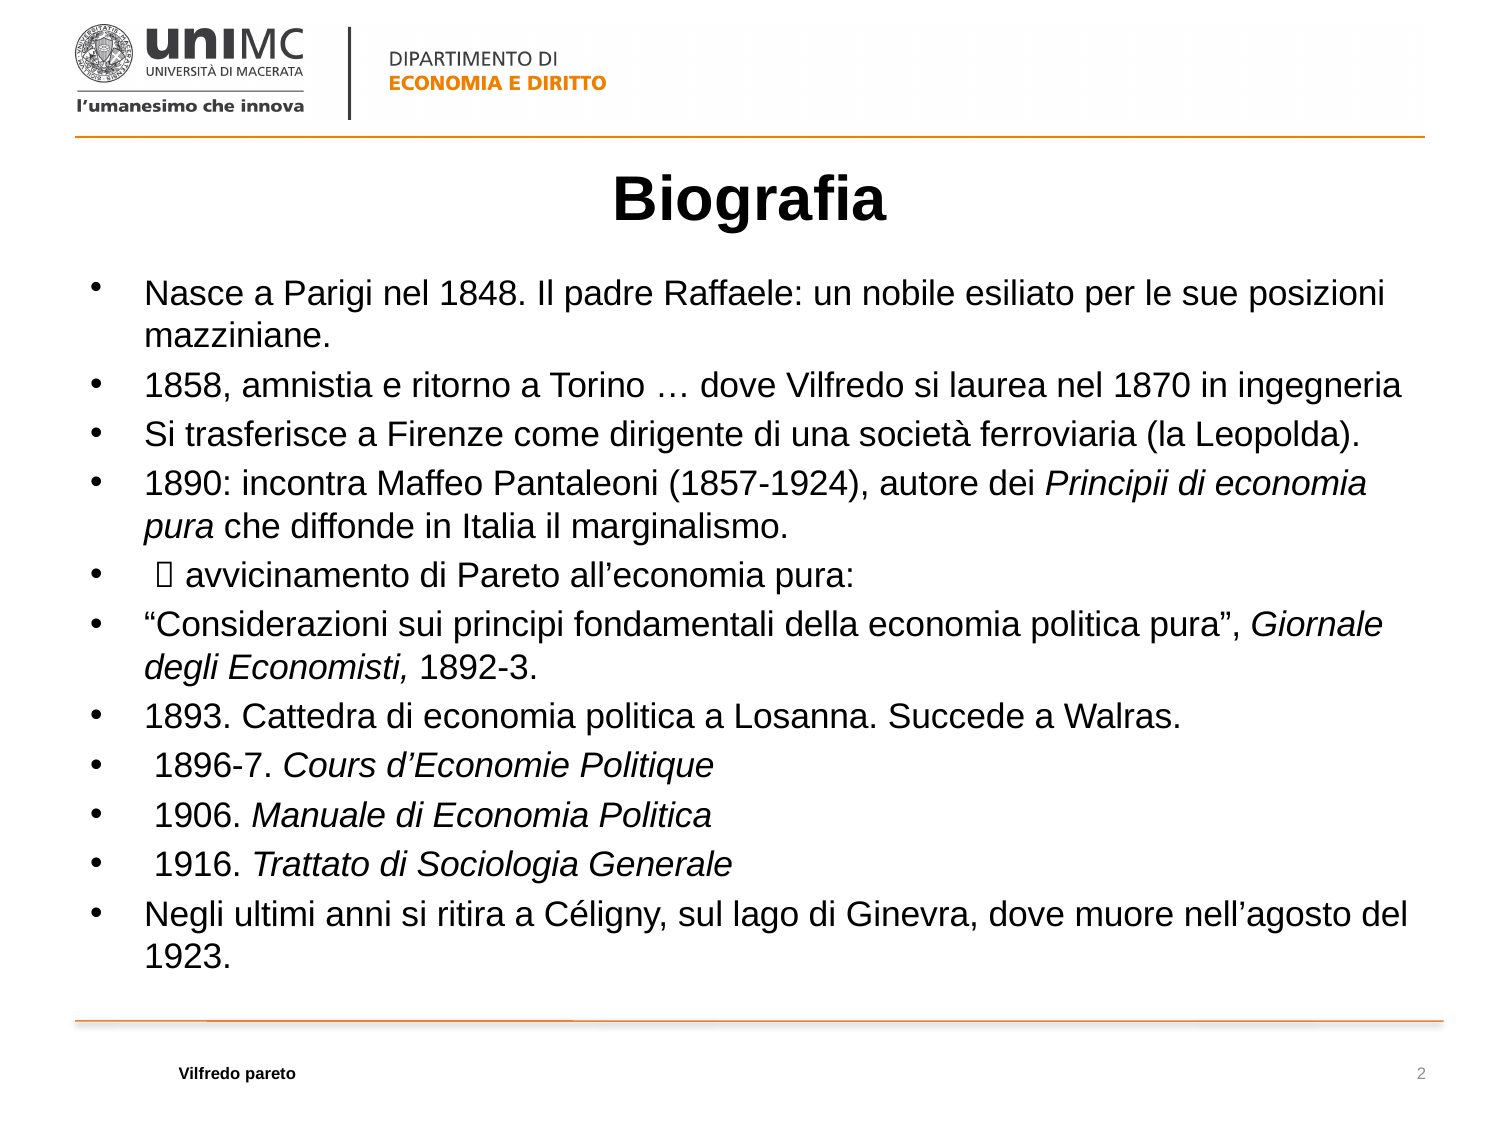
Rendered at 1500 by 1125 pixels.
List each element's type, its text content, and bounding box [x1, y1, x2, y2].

picture [75, 24, 1425, 138]
title Biografia [75, 149, 1425, 241]
list Nasce a Parigi nel 1848. Il padre Raffaele: un nobile esiliato per le sue posizioni mazziniane. 1858, amnistia e ritorno a Torino … dove Vilfredo si laurea nel 1870 in ingegneria Si trasferisce a Firenze come dirigente di una società ferroviaria (la Leopolda). 1890: incontra Maffeo Pantaleoni (1857-1924), autore dei Principii di economia pura che diffonde in Italia il marginalismo.  avvicinamento di Pareto all’economia pura: “Considerazioni sui principi fondamentali della economia politica pura”, Giornale degli Economisti, 1892-3. 1893. Cattedra di economia politica a Losanna. Succede a Walras. 1896-7. Cours d’Economie Politique 1906. Manuale di Economia Politica 1916. Trattato di Sociologia Generale Negli ultimi anni si ritira a Céligny, sul lago di Ginevra, dove muore nell’agosto del 1923. [75, 262, 1425, 1005]
footer Vilfredo pareto [0, 1042, 475, 1103]
slide_number 2 [1091, 1042, 1442, 1103]
